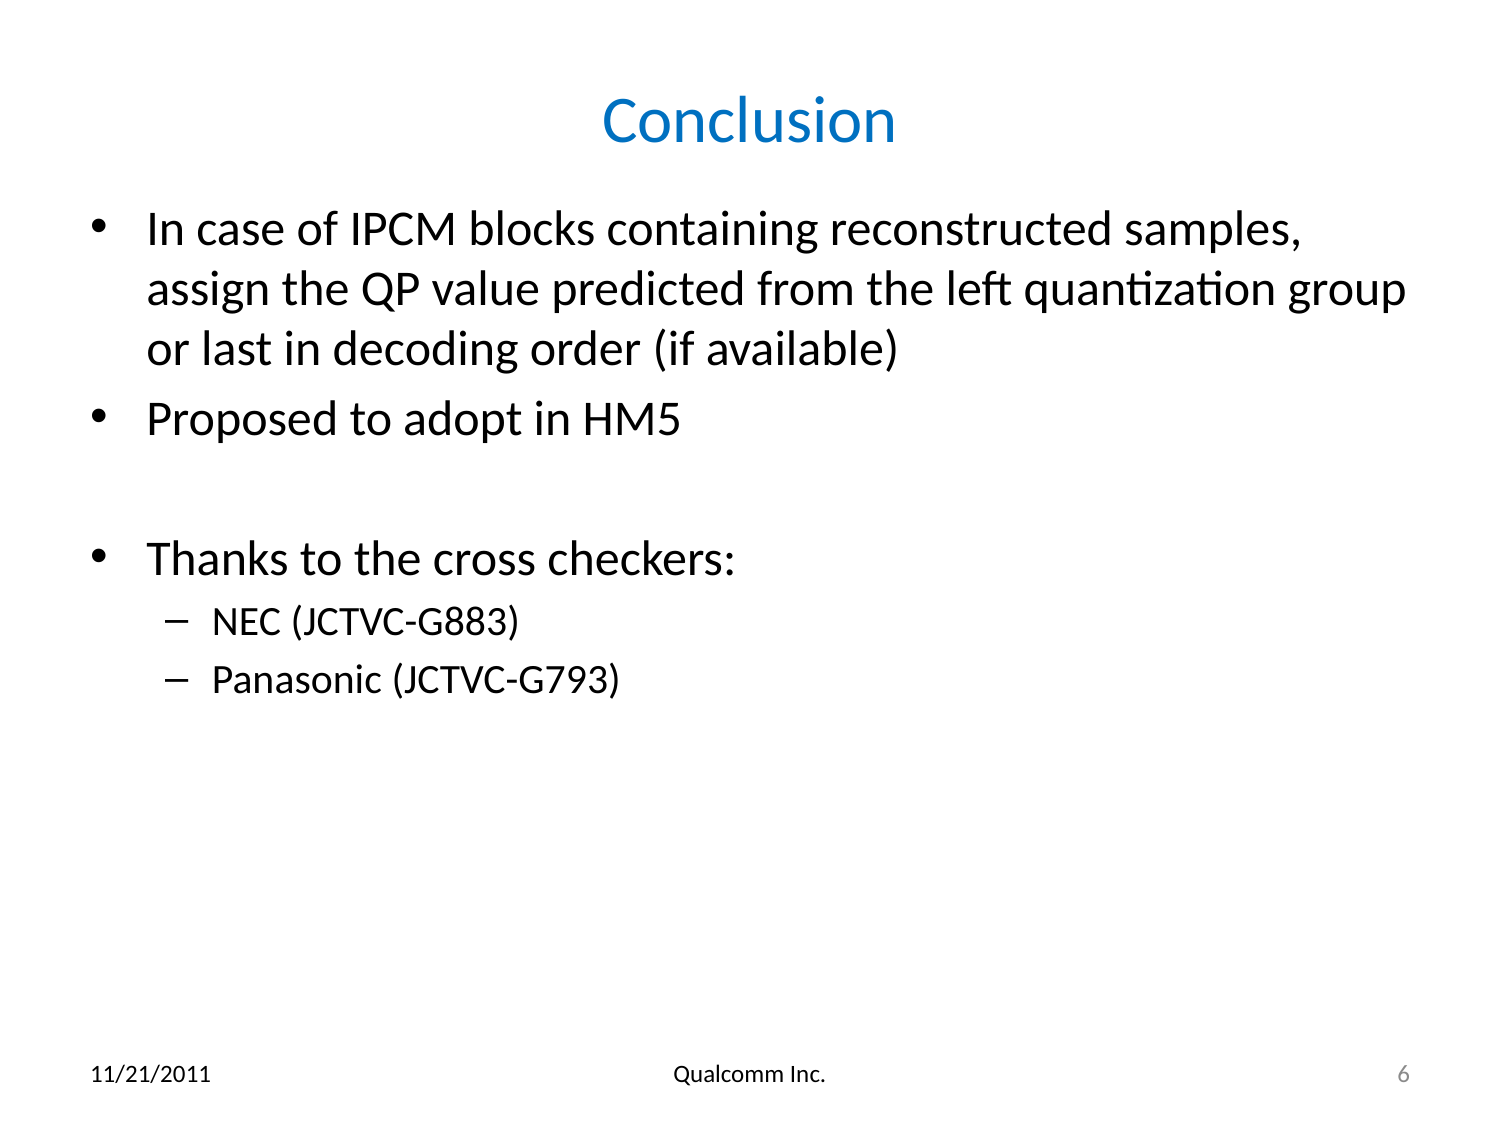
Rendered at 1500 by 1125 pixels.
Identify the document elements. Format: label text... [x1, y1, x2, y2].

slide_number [75, 1042, 425, 1103]
footer Qualcomm Inc. [512, 1042, 988, 1103]
list In case of IPCM blocks containing reconstructed samples, assign the QP value predicted from the left quantization group or last in decoding order (if available) Proposed to adopt in HM5 Thanks to the cross checkers: NEC (JCTVC-G883) Panasonic (JCTVC-G793) [75, 187, 1425, 1005]
slide_number 6 [1074, 1042, 1425, 1103]
title Conclusion [75, 45, 1425, 187]
